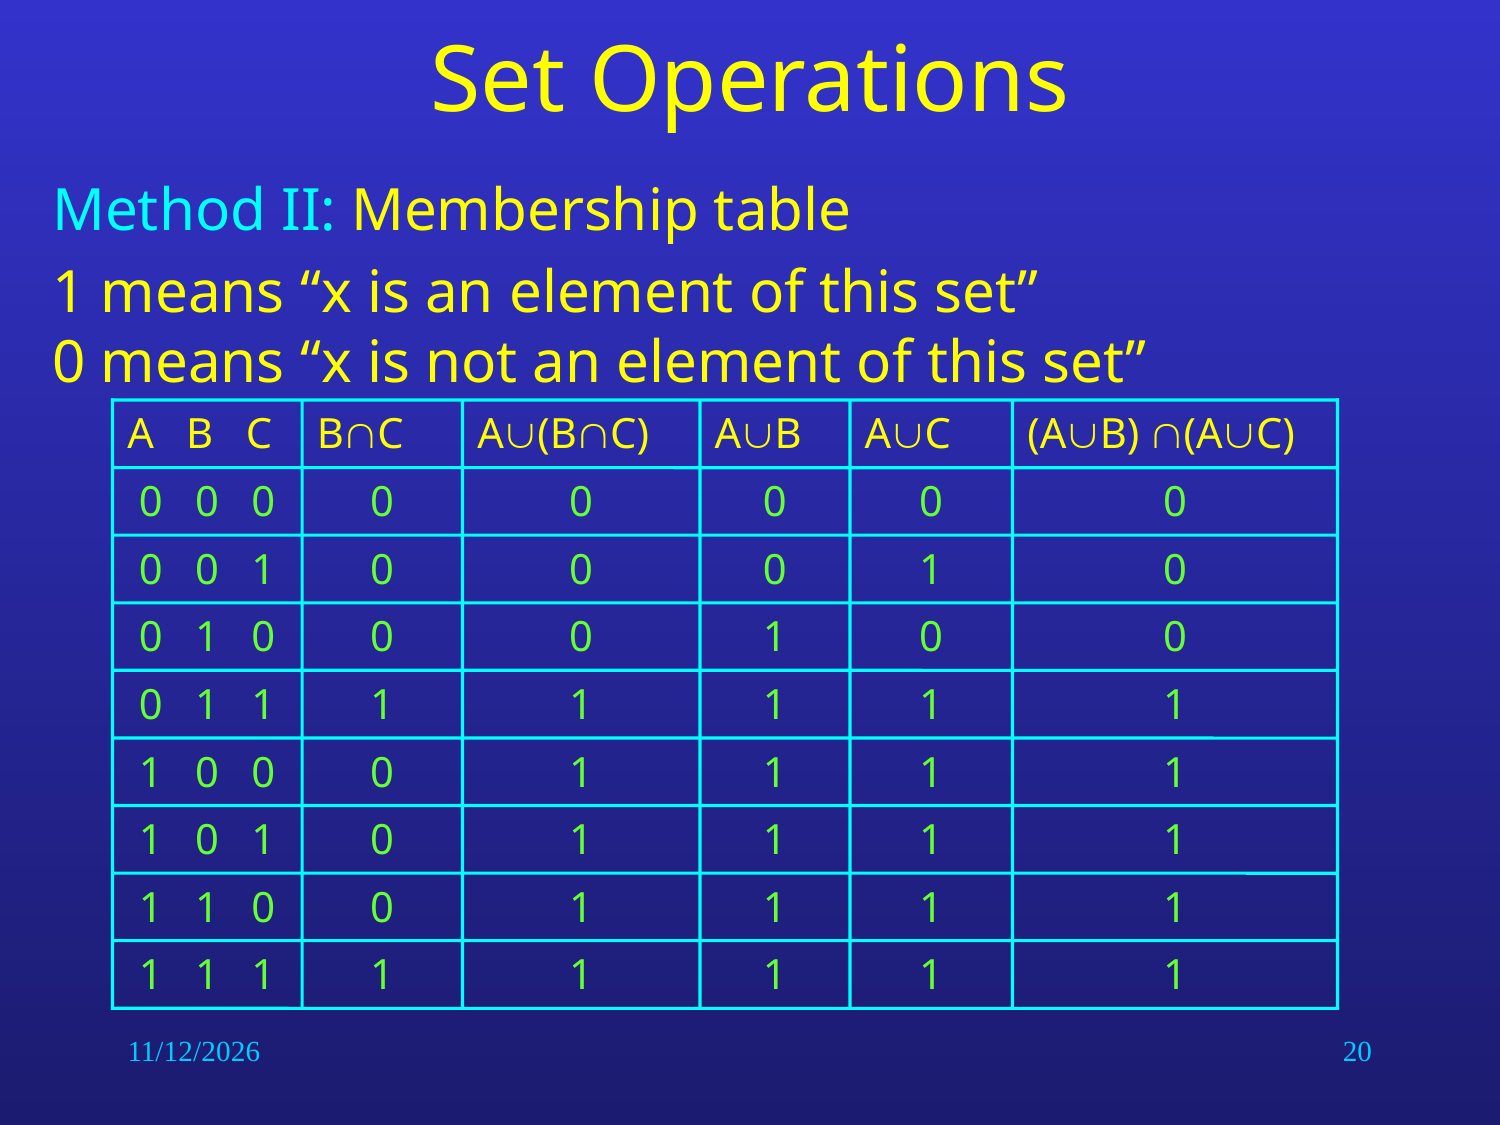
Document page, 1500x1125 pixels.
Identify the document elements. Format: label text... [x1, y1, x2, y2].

list Method II: Membership table 1 means “x is an element of this set” 0 means “x is not an element of this set” [37, 125, 1475, 388]
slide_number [112, 1025, 425, 1100]
slide_number 20 [1074, 1025, 1388, 1100]
title Set Operations [112, 24, 1388, 125]
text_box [112, 399, 1338, 1009]
